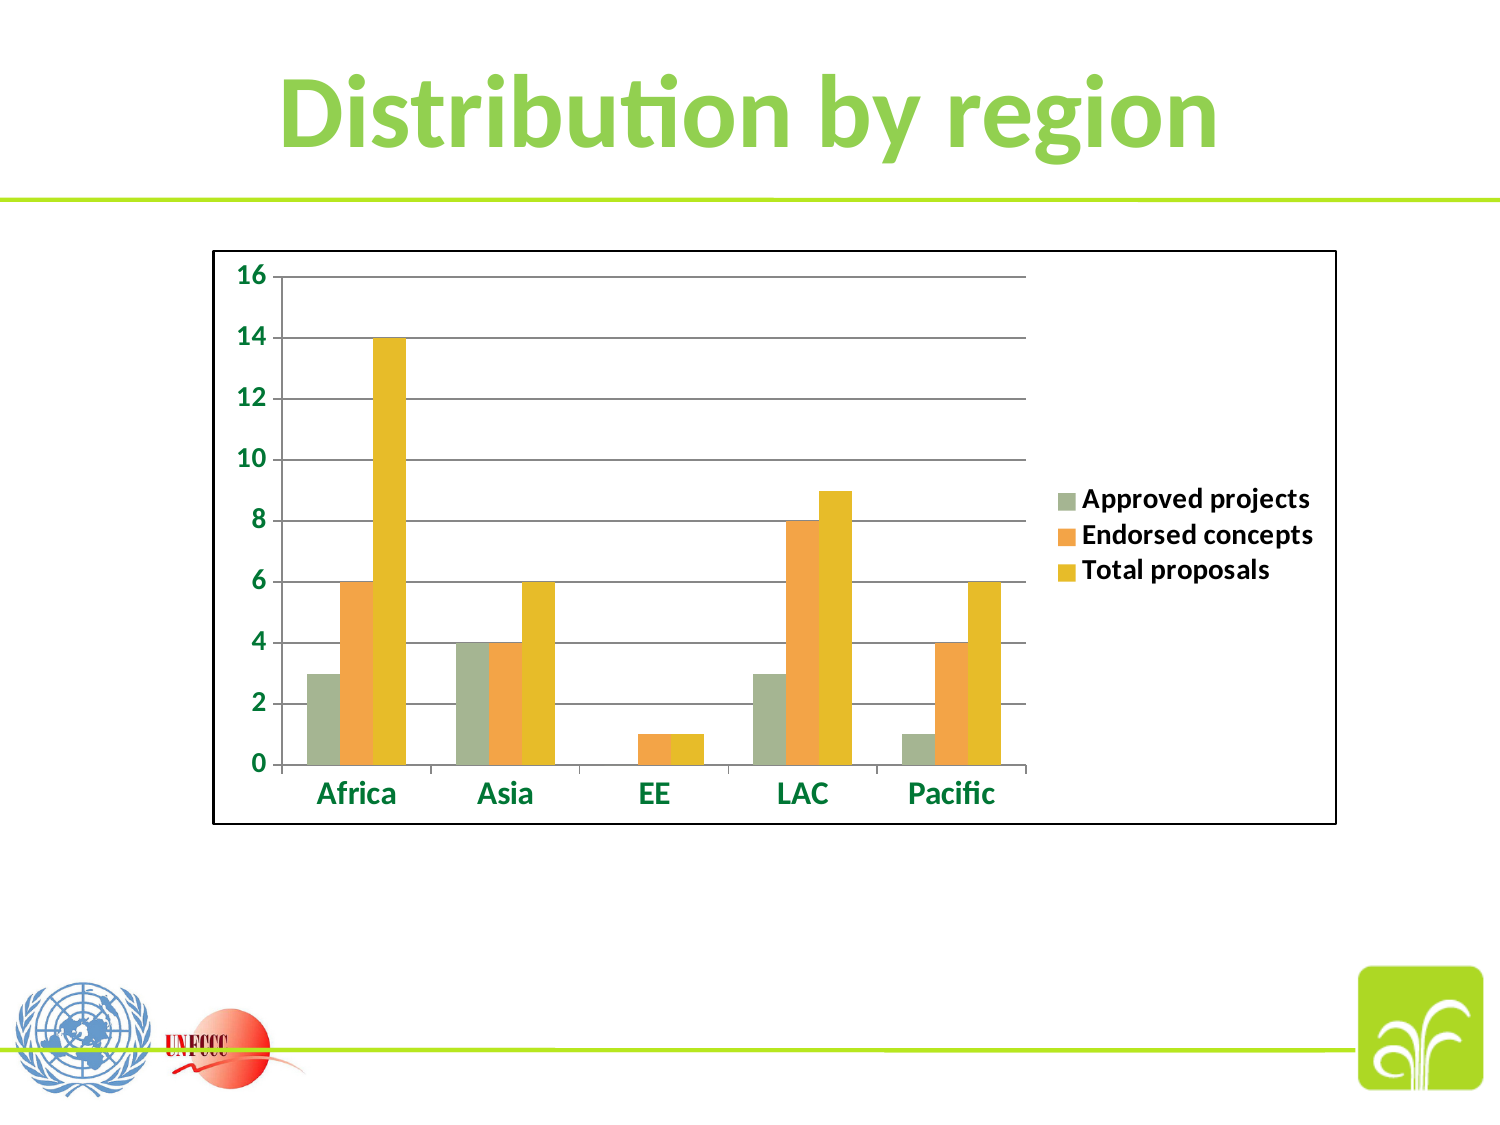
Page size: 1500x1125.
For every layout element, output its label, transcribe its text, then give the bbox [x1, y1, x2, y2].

picture [12, 1053, 313, 1107]
picture [12, 974, 313, 1047]
picture [1324, 948, 1500, 1105]
chart [212, 249, 1338, 826]
title Distribution by region [74, 12, 1426, 201]
